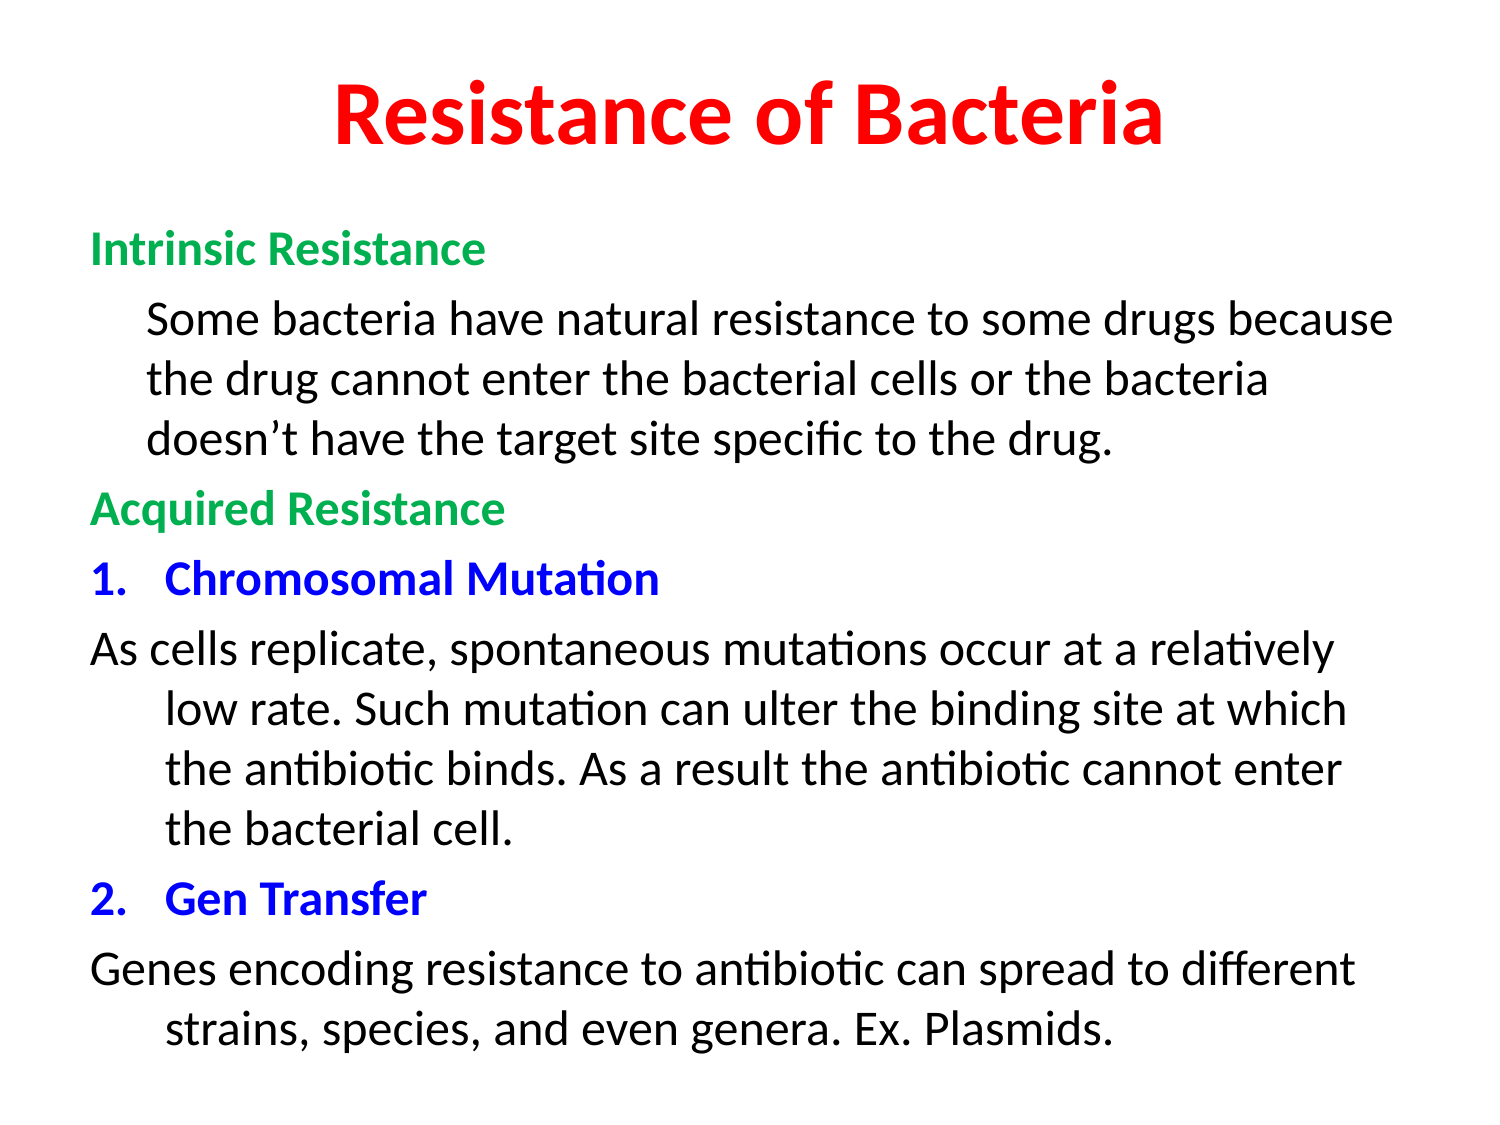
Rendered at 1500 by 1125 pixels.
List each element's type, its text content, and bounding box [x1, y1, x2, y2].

list Intrinsic Resistance Some bacteria have natural resistance to some drugs because the drug cannot enter the bacterial cells or the bacteria doesn’t have the target site specific to the drug. Acquired Resistance Chromosomal Mutation As cells replicate, spontaneous mutations occur at a relatively low rate. Such mutation can ulter the binding site at which the antibiotic binds. As a result the antibiotic cannot enter the bacterial cell. Gen Transfer Genes encoding resistance to antibiotic can spread to different strains, species, and even genera. Ex. Plasmids. [75, 208, 1425, 1083]
title Resistance of Bacteria [75, 45, 1425, 197]
